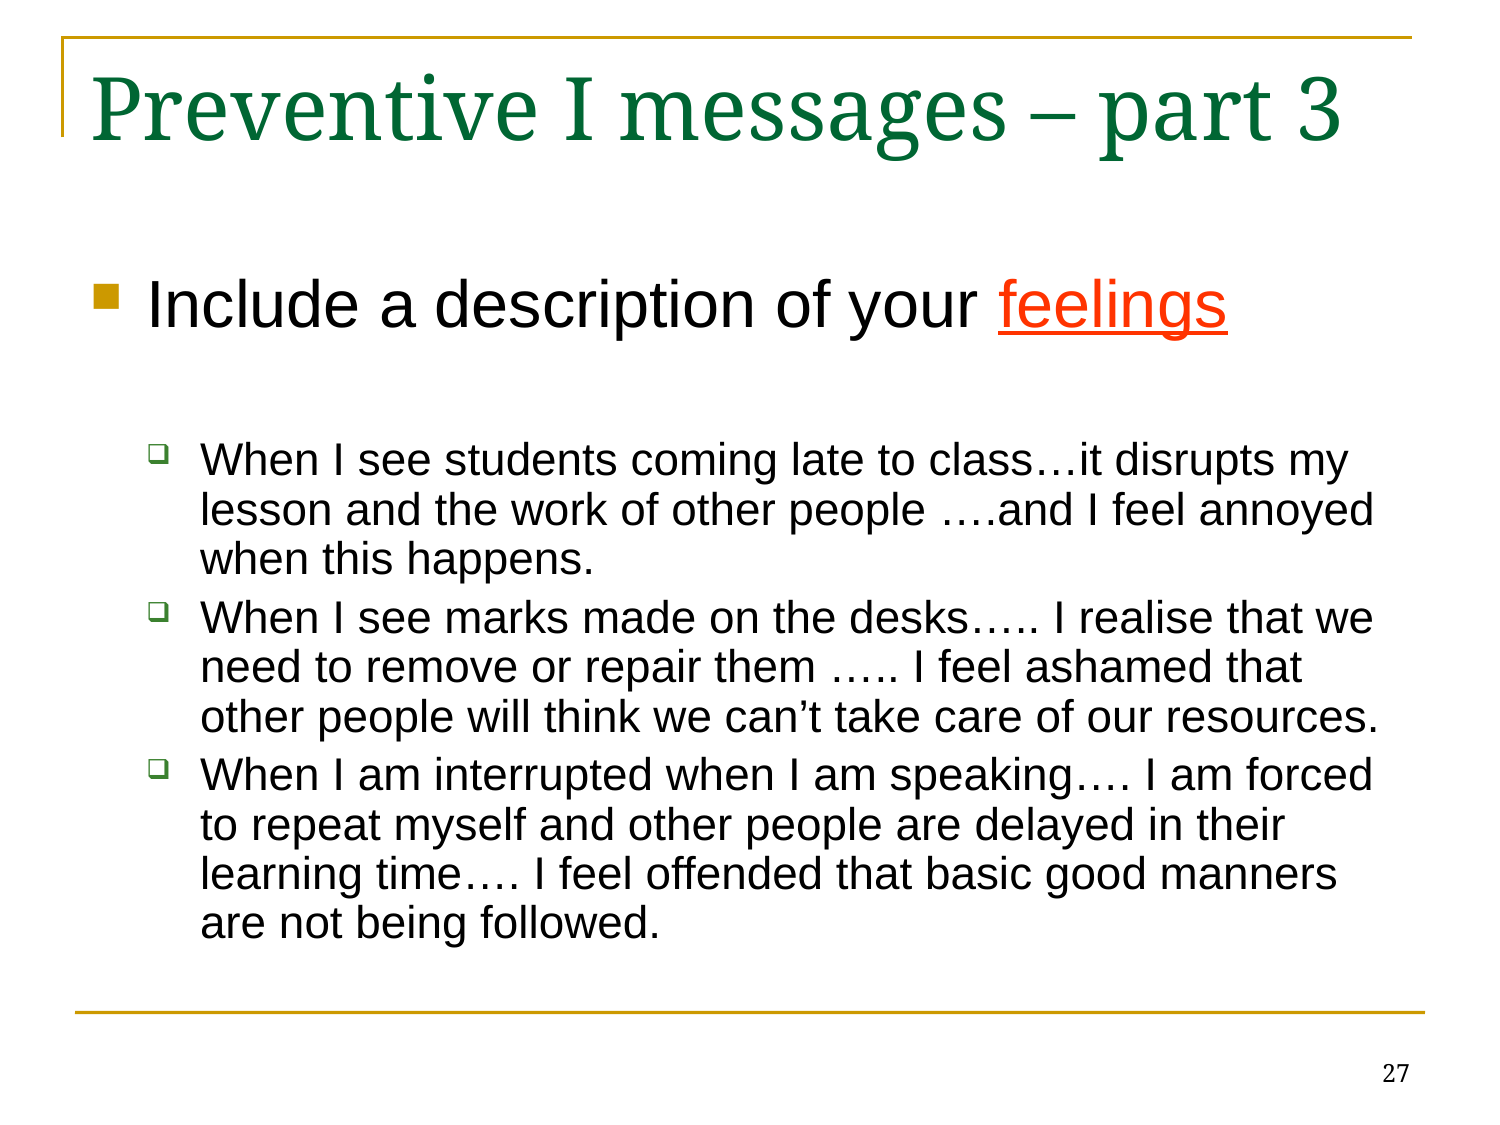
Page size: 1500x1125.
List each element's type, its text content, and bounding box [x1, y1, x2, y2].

title Preventive I messages – part 3 [74, 45, 1426, 233]
slide_number 27 [1074, 1023, 1426, 1100]
list Include a description of your feelings When I see students coming late to class…it disrupts my lesson and the work of other people ….and I feel annoyed when this happens. When I see marks made on the desks….. I realise that we need to remove or repair them ….. I feel ashamed that other people will think we can’t take care of our resources. When I am interrupted when I am speaking…. I am forced to repeat myself and other people are delayed in their learning time…. I feel offended that basic good manners are not being followed. [74, 262, 1426, 1006]
